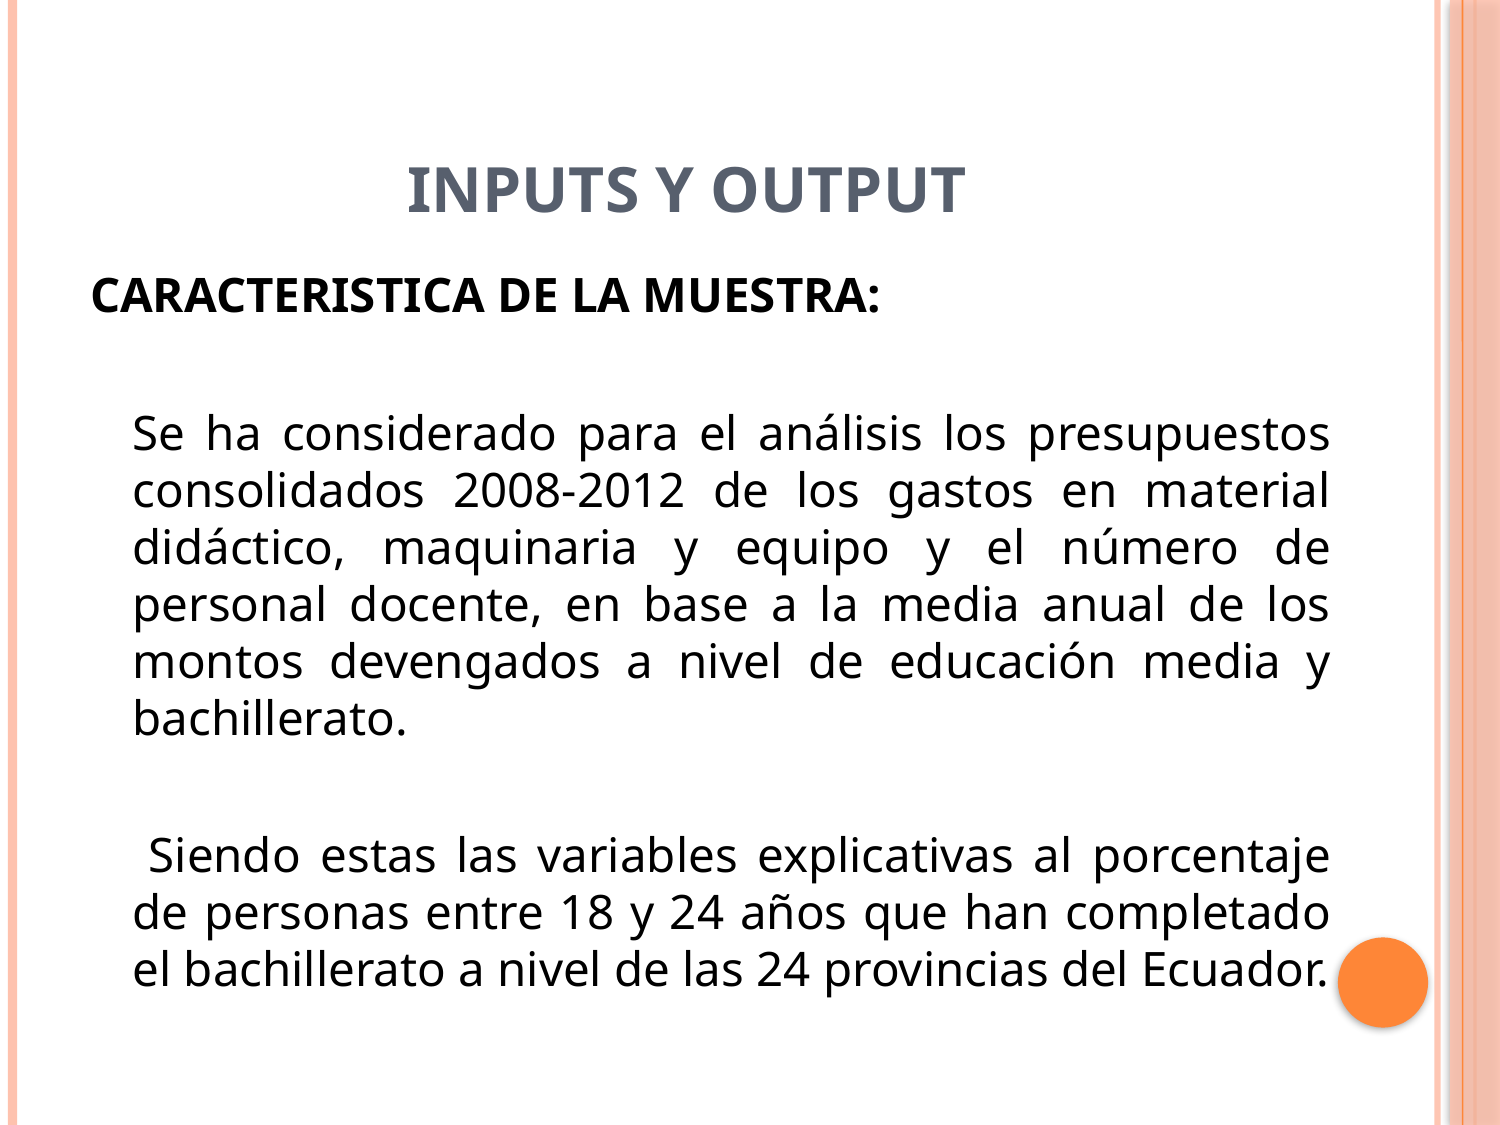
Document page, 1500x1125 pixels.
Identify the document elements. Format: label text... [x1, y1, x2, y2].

title inputs y output [75, 45, 1300, 233]
list CARACTERISTICA DE LA MUESTRA: Se ha considerado para el análisis los presupuestos consolidados 2008-2012 de los gastos en material didáctico, maquinaria y equipo y el número de personal docente, en base a la media anual de los montos devengados a nivel de educación media y bachillerato. Siendo estas las variables explicativas al porcentaje de personas entre 18 y 24 años que han completado el bachillerato a nivel de las 24 provincias del Ecuador. [74, 257, 1348, 1063]
